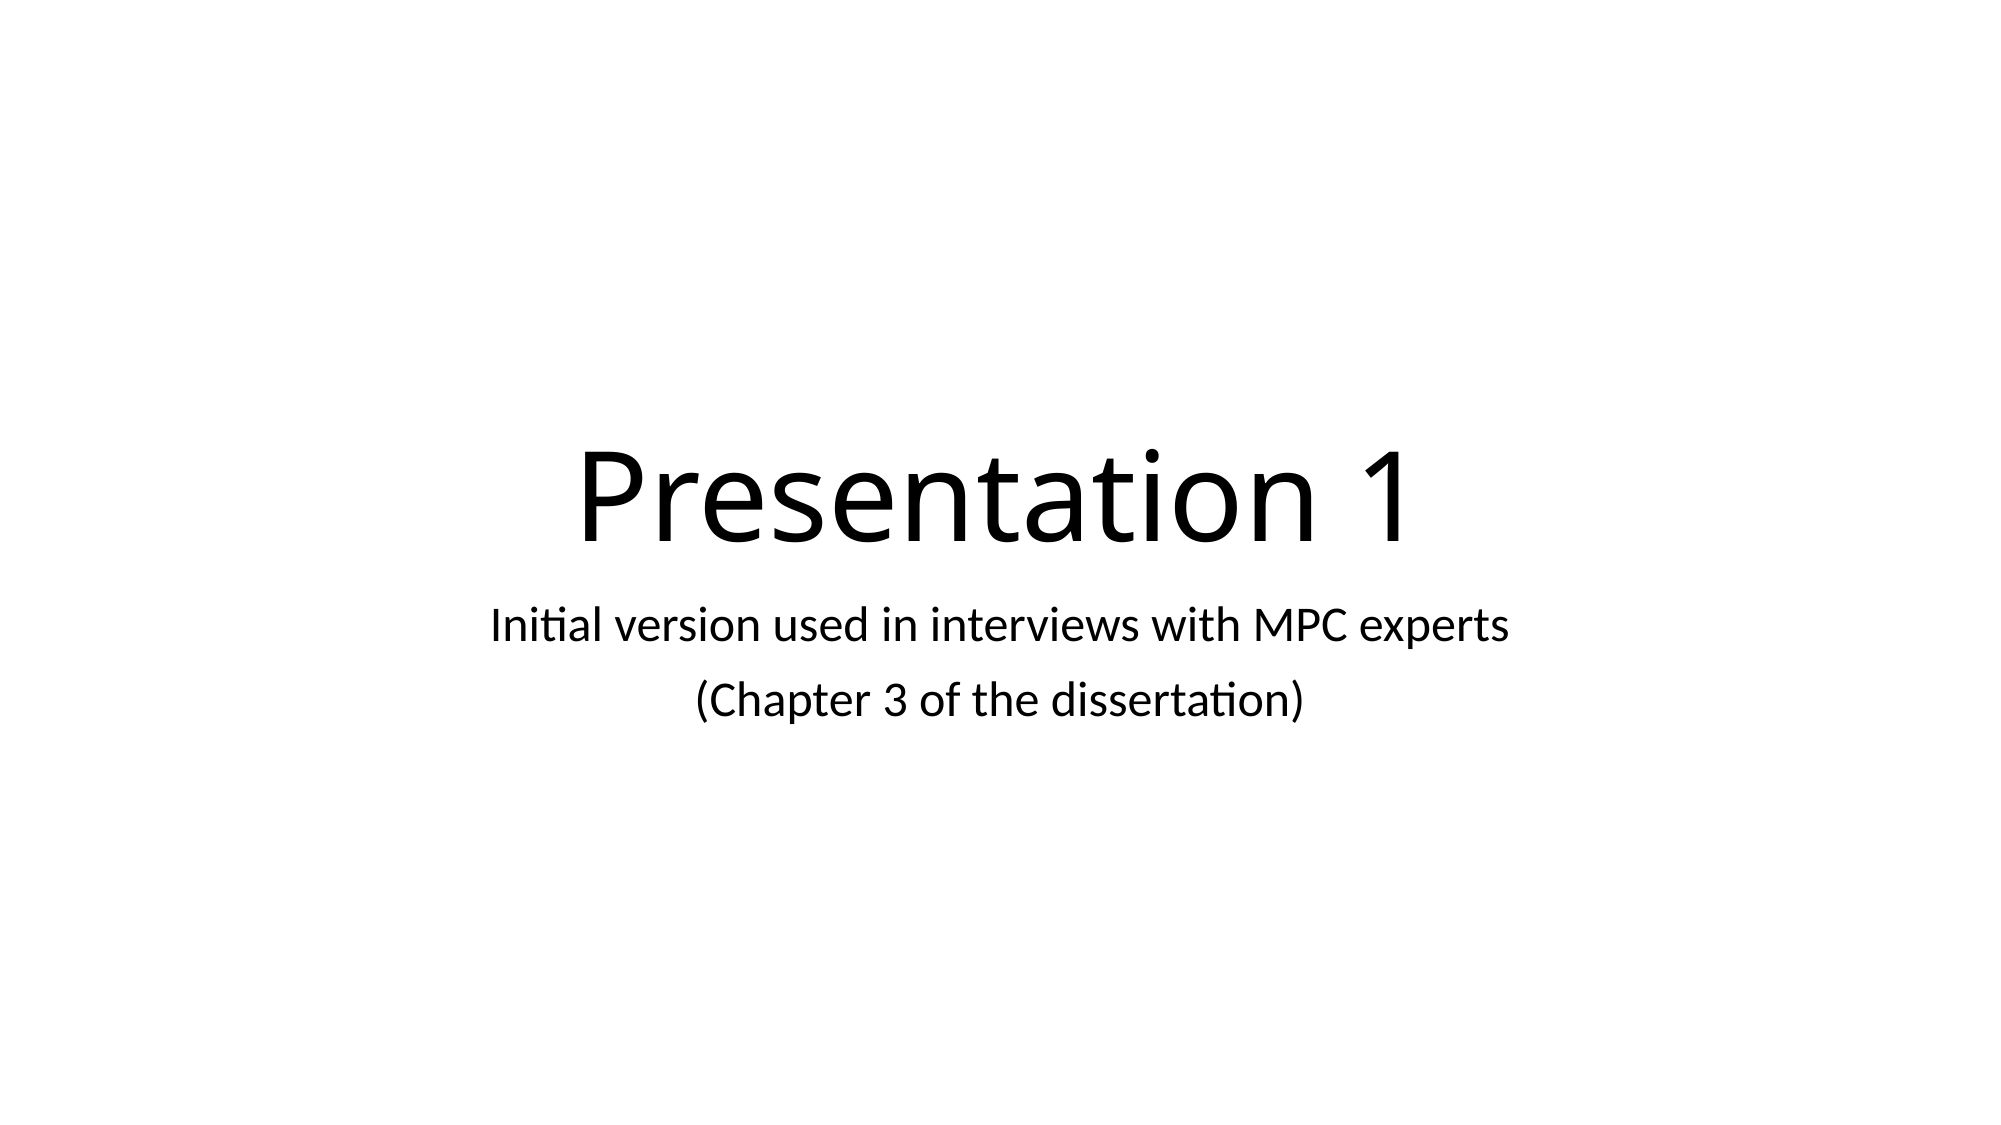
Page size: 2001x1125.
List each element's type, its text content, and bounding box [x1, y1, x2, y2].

subtitle Initial version used in interviews with MPC experts (Chapter 3 of the dissertation) [249, 590, 1750, 863]
title Presentation 1 [249, 184, 1750, 576]
